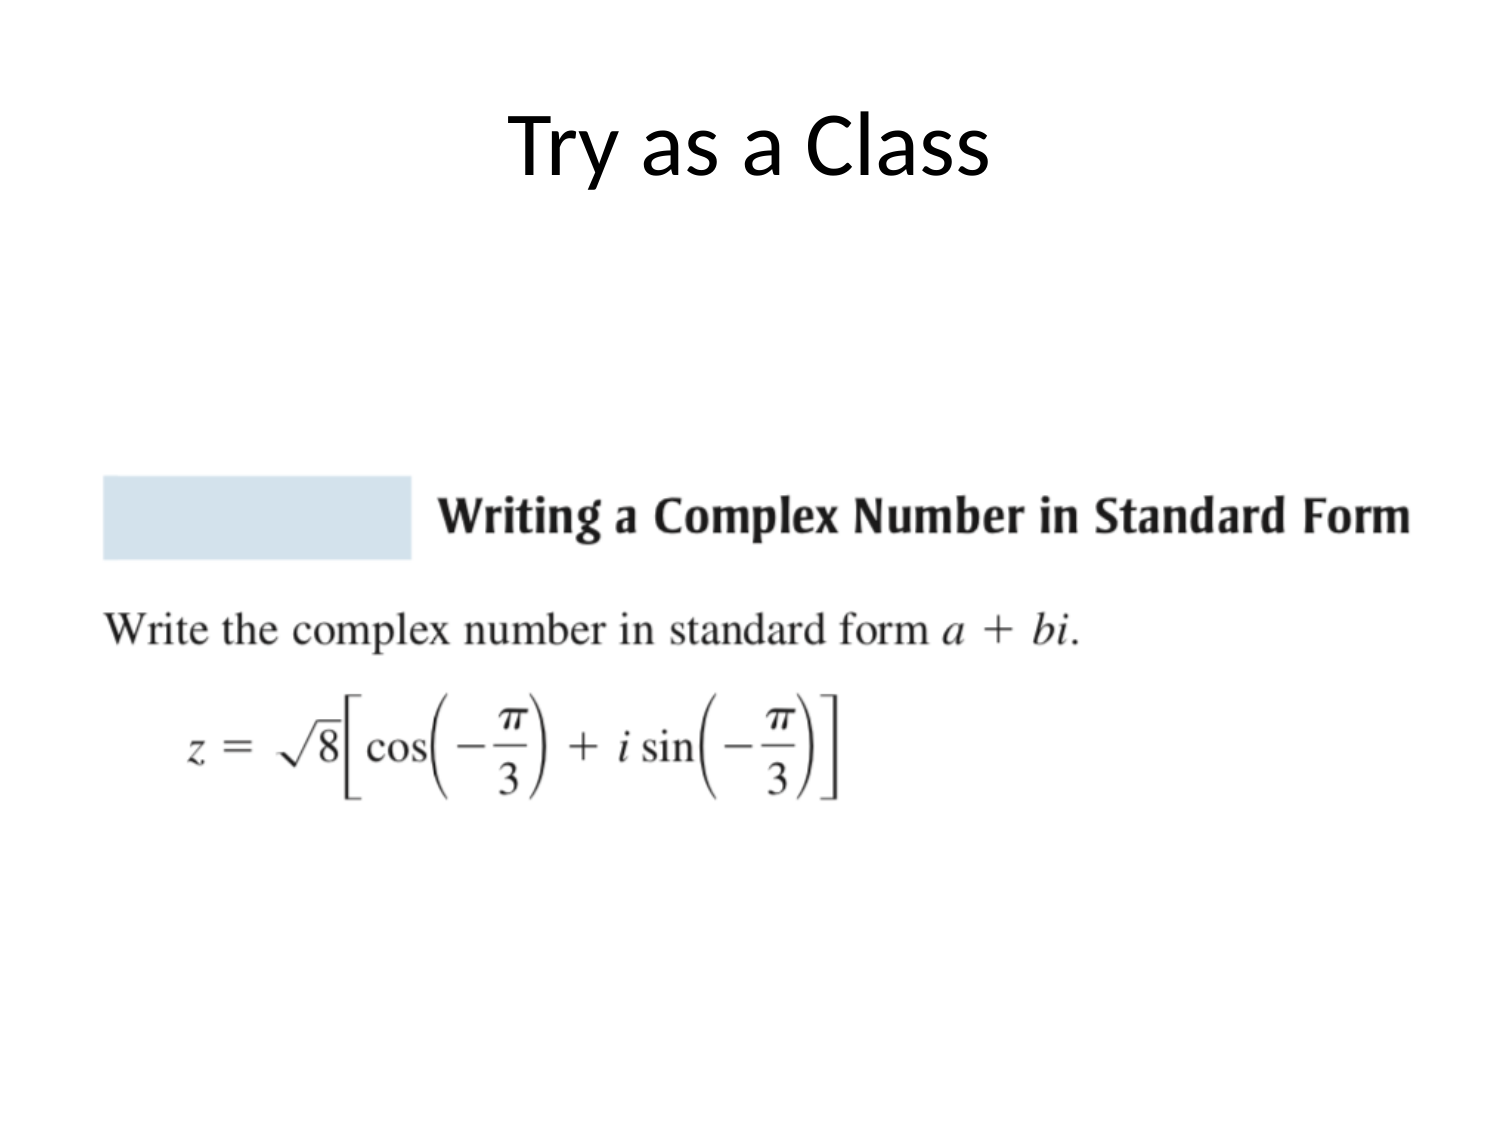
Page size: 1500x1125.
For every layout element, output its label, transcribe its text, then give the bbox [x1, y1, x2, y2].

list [74, 262, 1426, 1006]
title Try as a Class [75, 45, 1425, 233]
